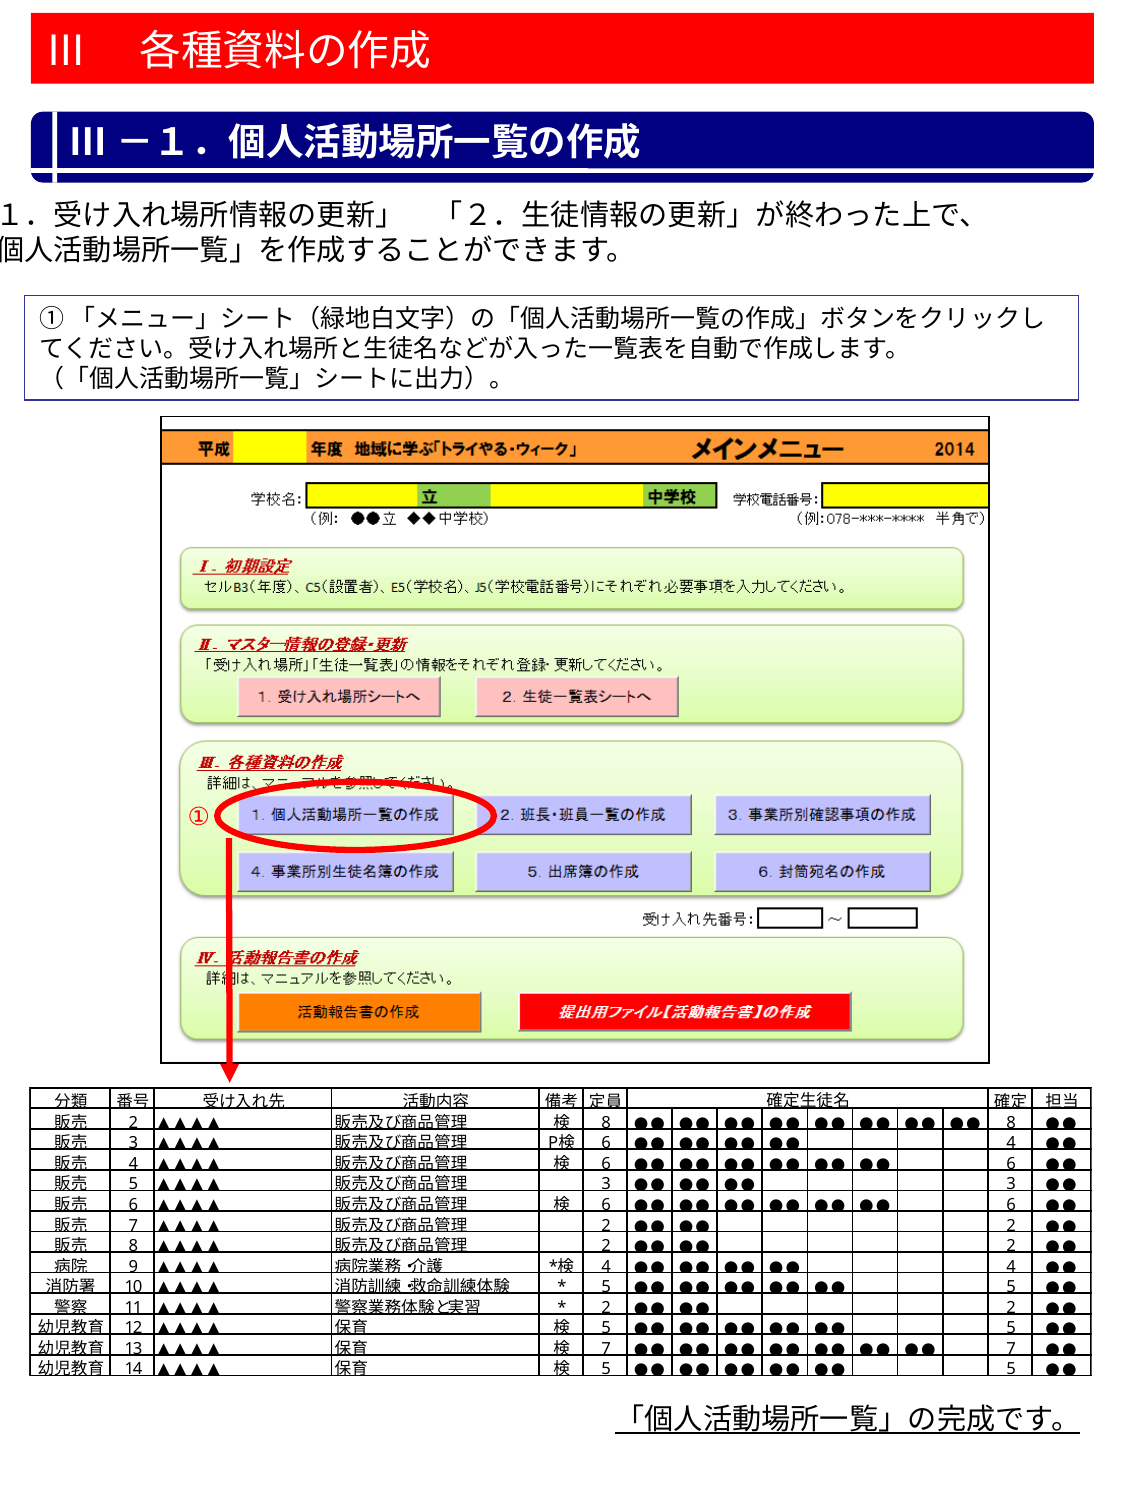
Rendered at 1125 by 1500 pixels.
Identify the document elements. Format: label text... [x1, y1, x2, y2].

text_box 「個人活動場所一覧」の完成です。 [600, 1392, 1096, 1443]
text_box [55, 171, 1094, 183]
text_box [30, 111, 54, 170]
text_box [30, 171, 54, 183]
picture [161, 417, 989, 1063]
text_box Ⅲ－１．個人活動場所一覧の作成 [54, 110, 657, 171]
text_box ①「メニュー」シート（緑地白文字）の「個人活動場所一覧の作成」ボタンをクリックしてください。受け入れ場所と生徒名などが入った一覧表を自動で作成します。 （「個人活動場所一覧」シートに出力）。 [24, 295, 1079, 400]
text_box Ⅲ 各種資料の作成 [30, 12, 1094, 84]
text_box [223, 1071, 236, 1083]
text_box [29, 1086, 1093, 1377]
text_box 「１．受け入れ場所情報の更新」 「２．生徒情報の更新」が終わった上で、 「個人活動場所一覧」を作成することができます。 [0, 188, 1004, 274]
text_box [657, 111, 1094, 170]
